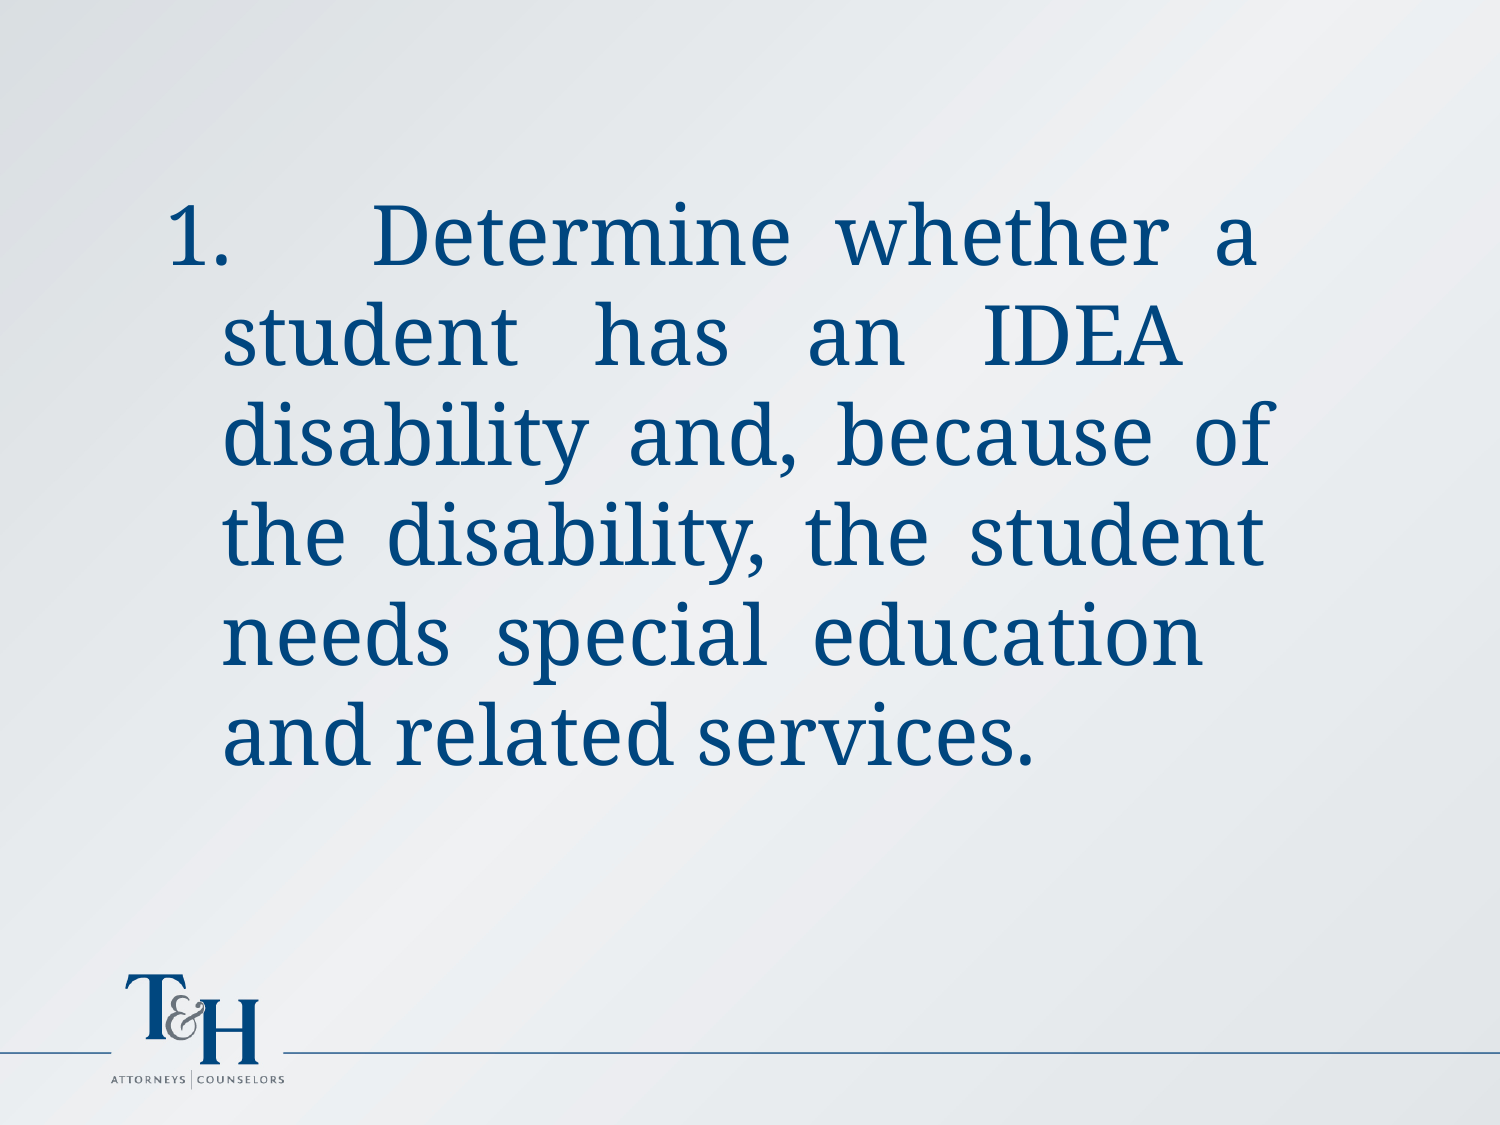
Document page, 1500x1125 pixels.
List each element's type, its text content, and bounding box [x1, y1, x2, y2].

list 1. Determine whether a student has an IDEA disability and, because of the disability, the student needs special education and related services. [149, 174, 1351, 951]
picture [0, 0, 1500, 1125]
